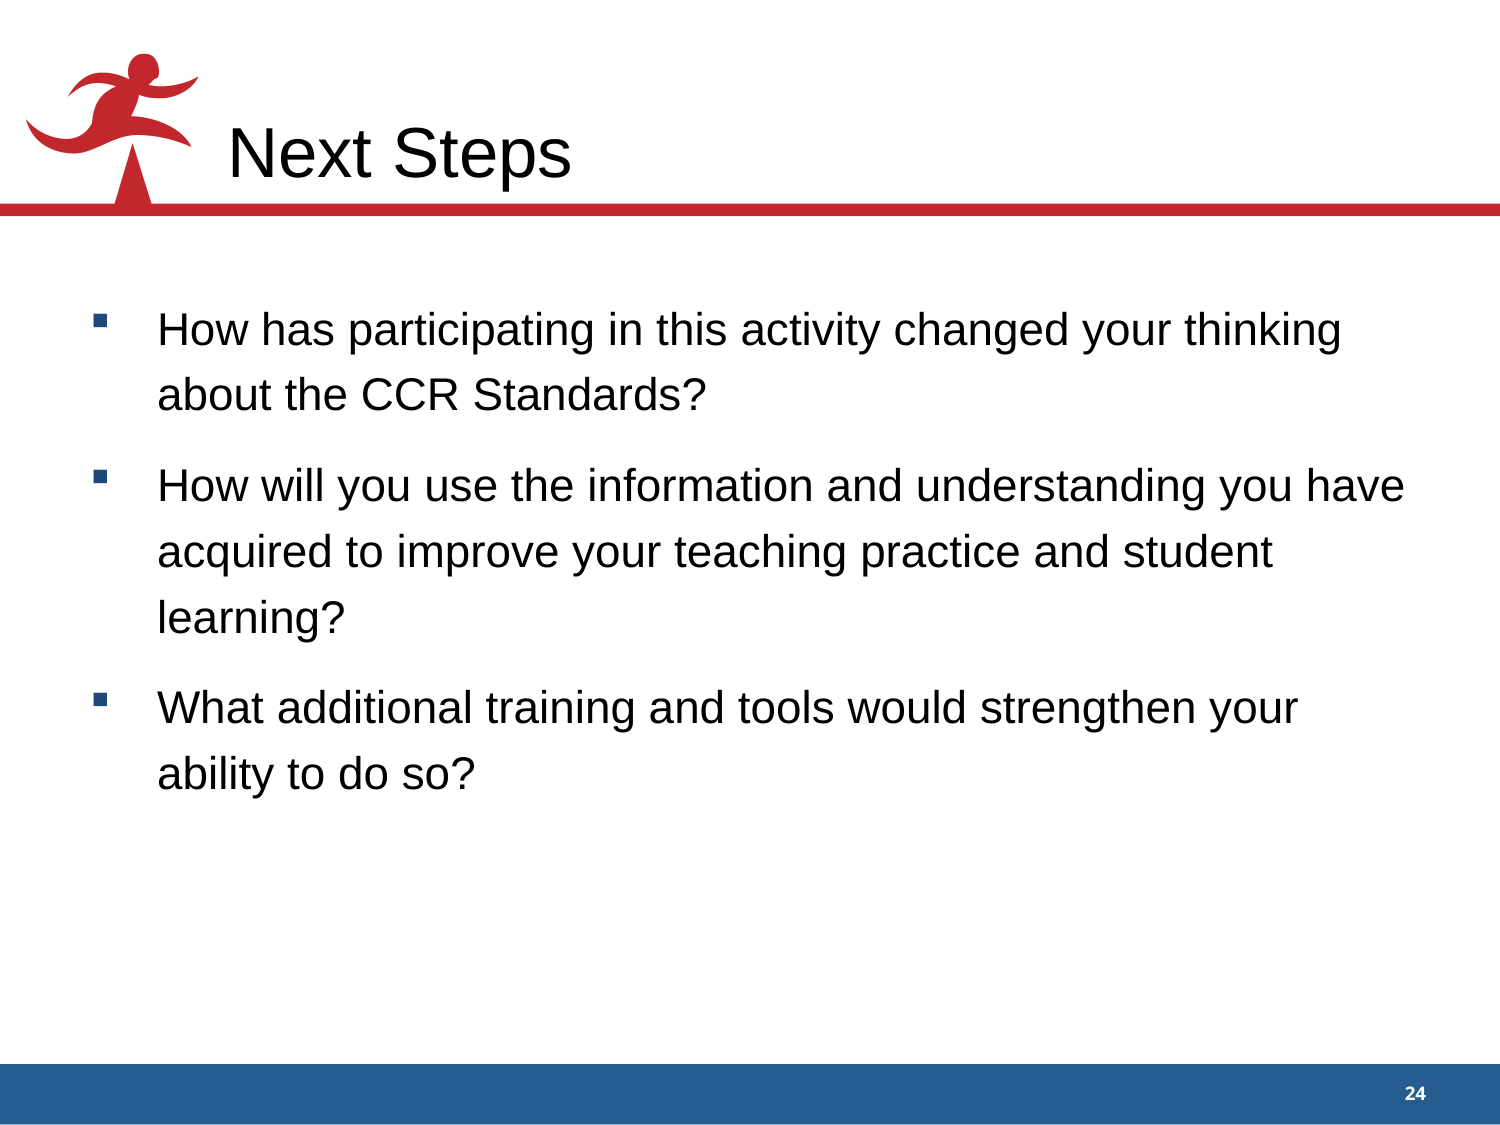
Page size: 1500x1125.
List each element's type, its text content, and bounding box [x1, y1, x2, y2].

list How has participating in this activity changed your thinking about the CCR Standards? How will you use the information and understanding you have acquired to improve your teaching practice and student learning? What additional training and tools would strengthen your ability to do so? [75, 280, 1425, 878]
title Next Steps [212, 50, 1375, 200]
picture [0, 0, 1500, 1125]
